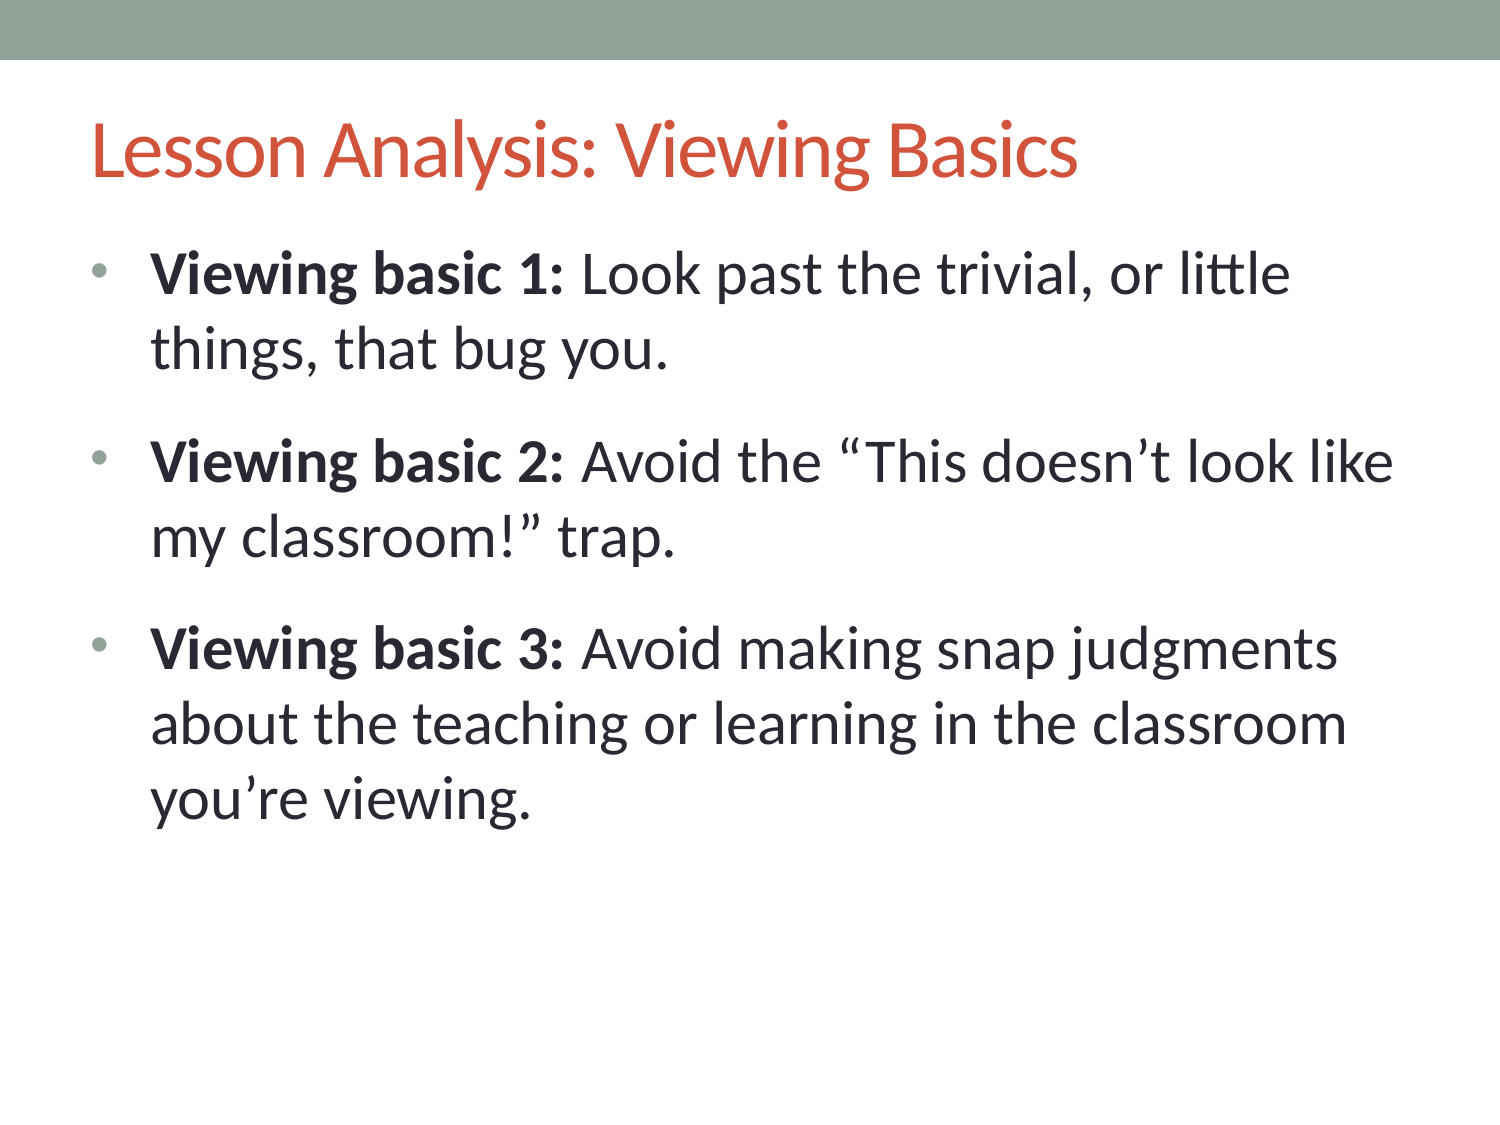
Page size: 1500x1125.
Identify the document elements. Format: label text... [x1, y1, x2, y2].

title Lesson Analysis: Viewing Basics [75, 62, 1425, 224]
list Viewing basic 1: Look past the trivial, or little things, that bug you. Viewing basic 2: Avoid the “This doesn’t look like my classroom!” trap. Viewing basic 3: Avoid making snap judgments about the teaching or learning in the classroom you’re viewing. [75, 224, 1425, 1025]
